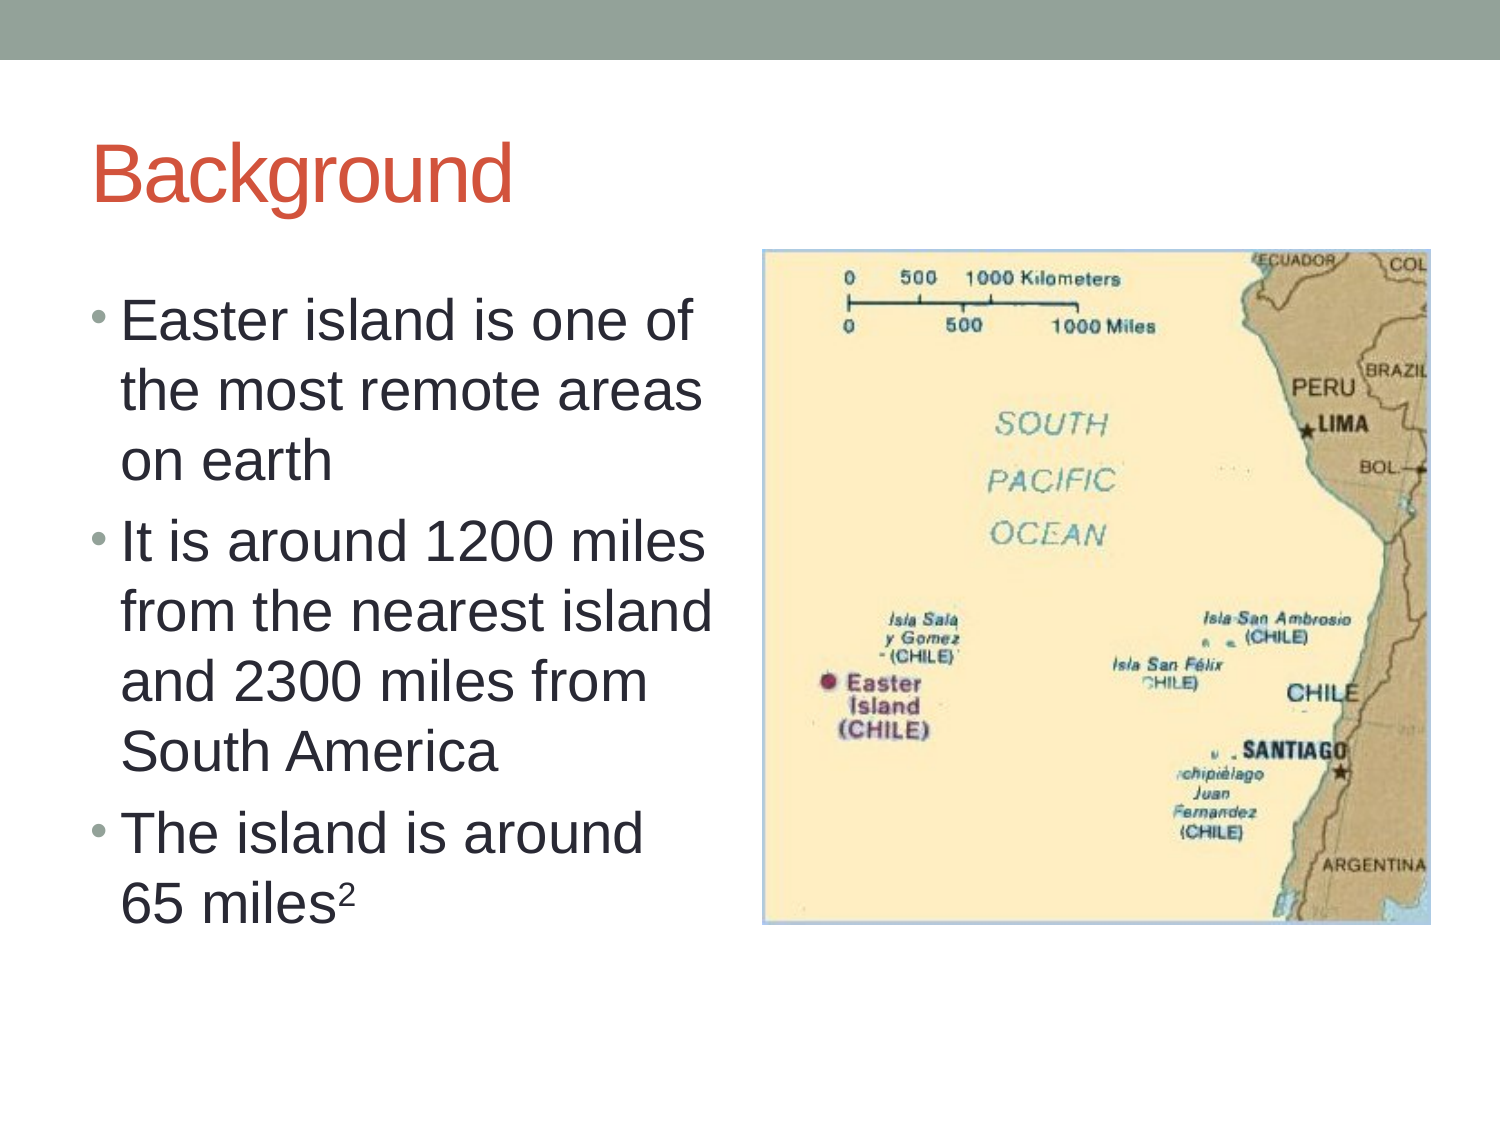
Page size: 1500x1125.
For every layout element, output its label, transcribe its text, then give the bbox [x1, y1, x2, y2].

title Background [75, 87, 1425, 250]
picture [762, 249, 1431, 926]
list Easter island is one of the most remote areas on earth It is around 1200 miles from the nearest island and 2300 miles from South America The island is around 65 miles2 [74, 274, 738, 1049]
